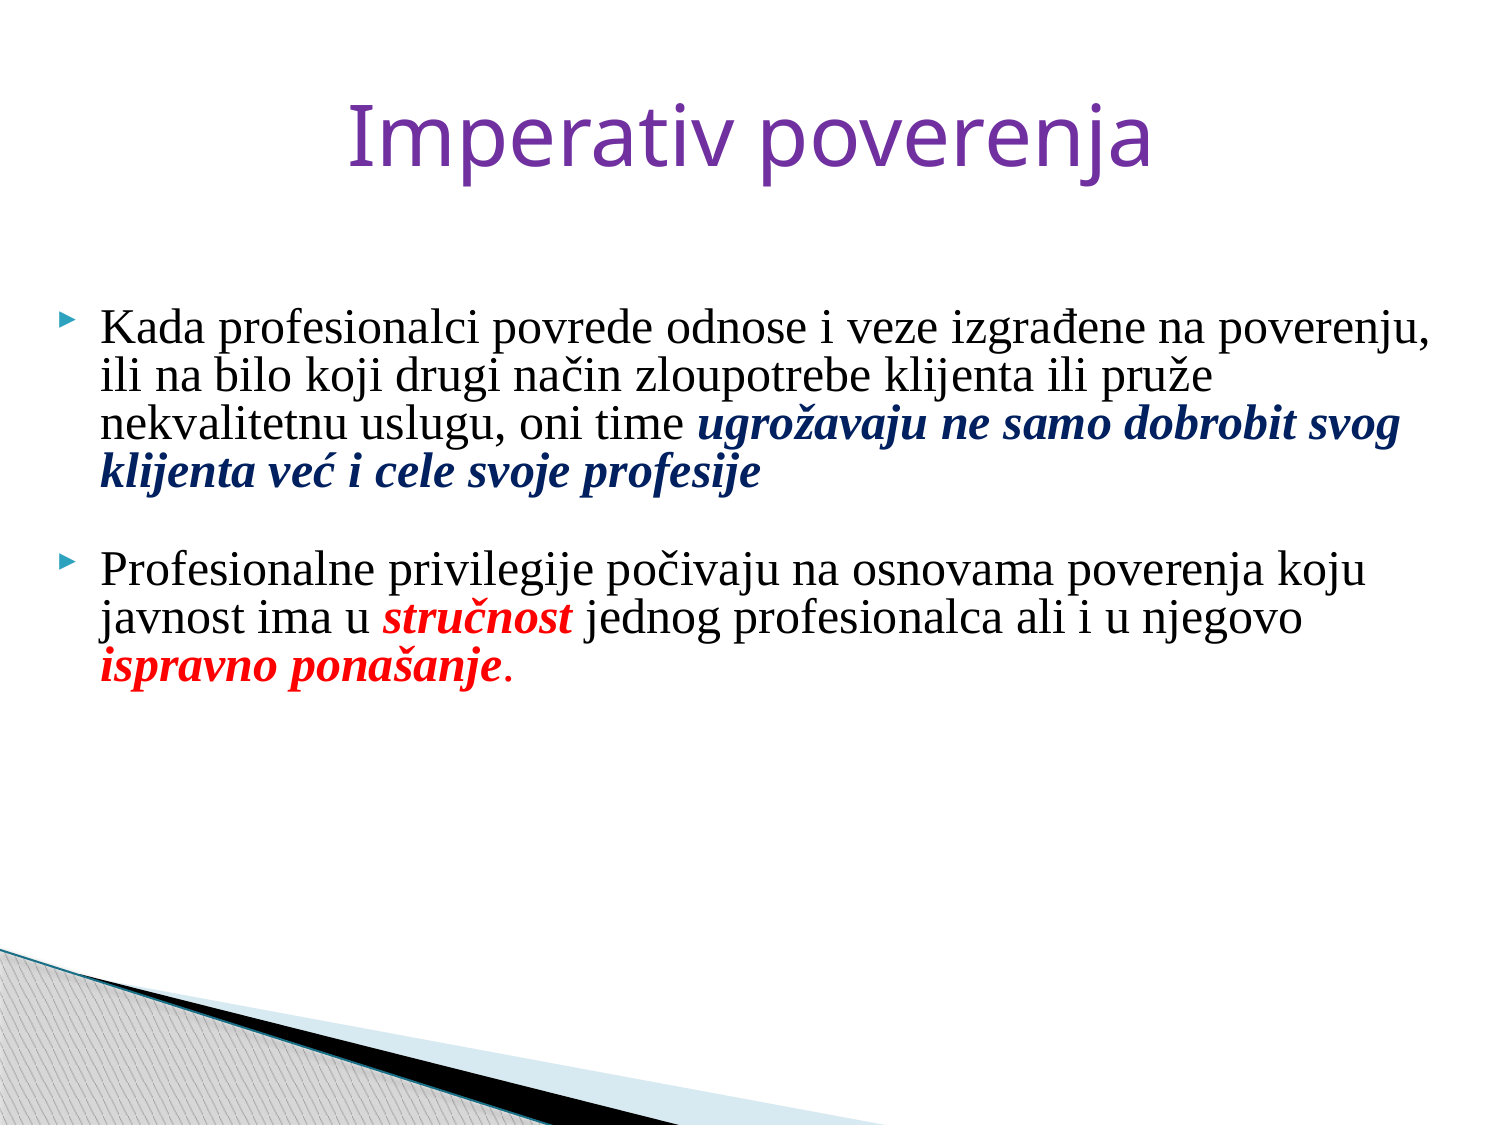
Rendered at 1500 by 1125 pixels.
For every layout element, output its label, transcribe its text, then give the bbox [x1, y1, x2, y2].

text_box Imperativ poverenja [76, 30, 1427, 184]
list Kada profesionalci povrede odnose i veze izgrađene na poverenju, ili na bilo koji drugi način zloupotrebe klijenta ili pruže nekvalitetnu uslugu, oni time ugrožavaju ne samo dobrobit svog klijenta već i cele svoje profesije Profesionalne privilegije počivaju na osnovama poverenja koju javnost ima u stručnost jednog profesionalca ali i u njegovo ispravno ponašanje. [40, 116, 1460, 1044]
